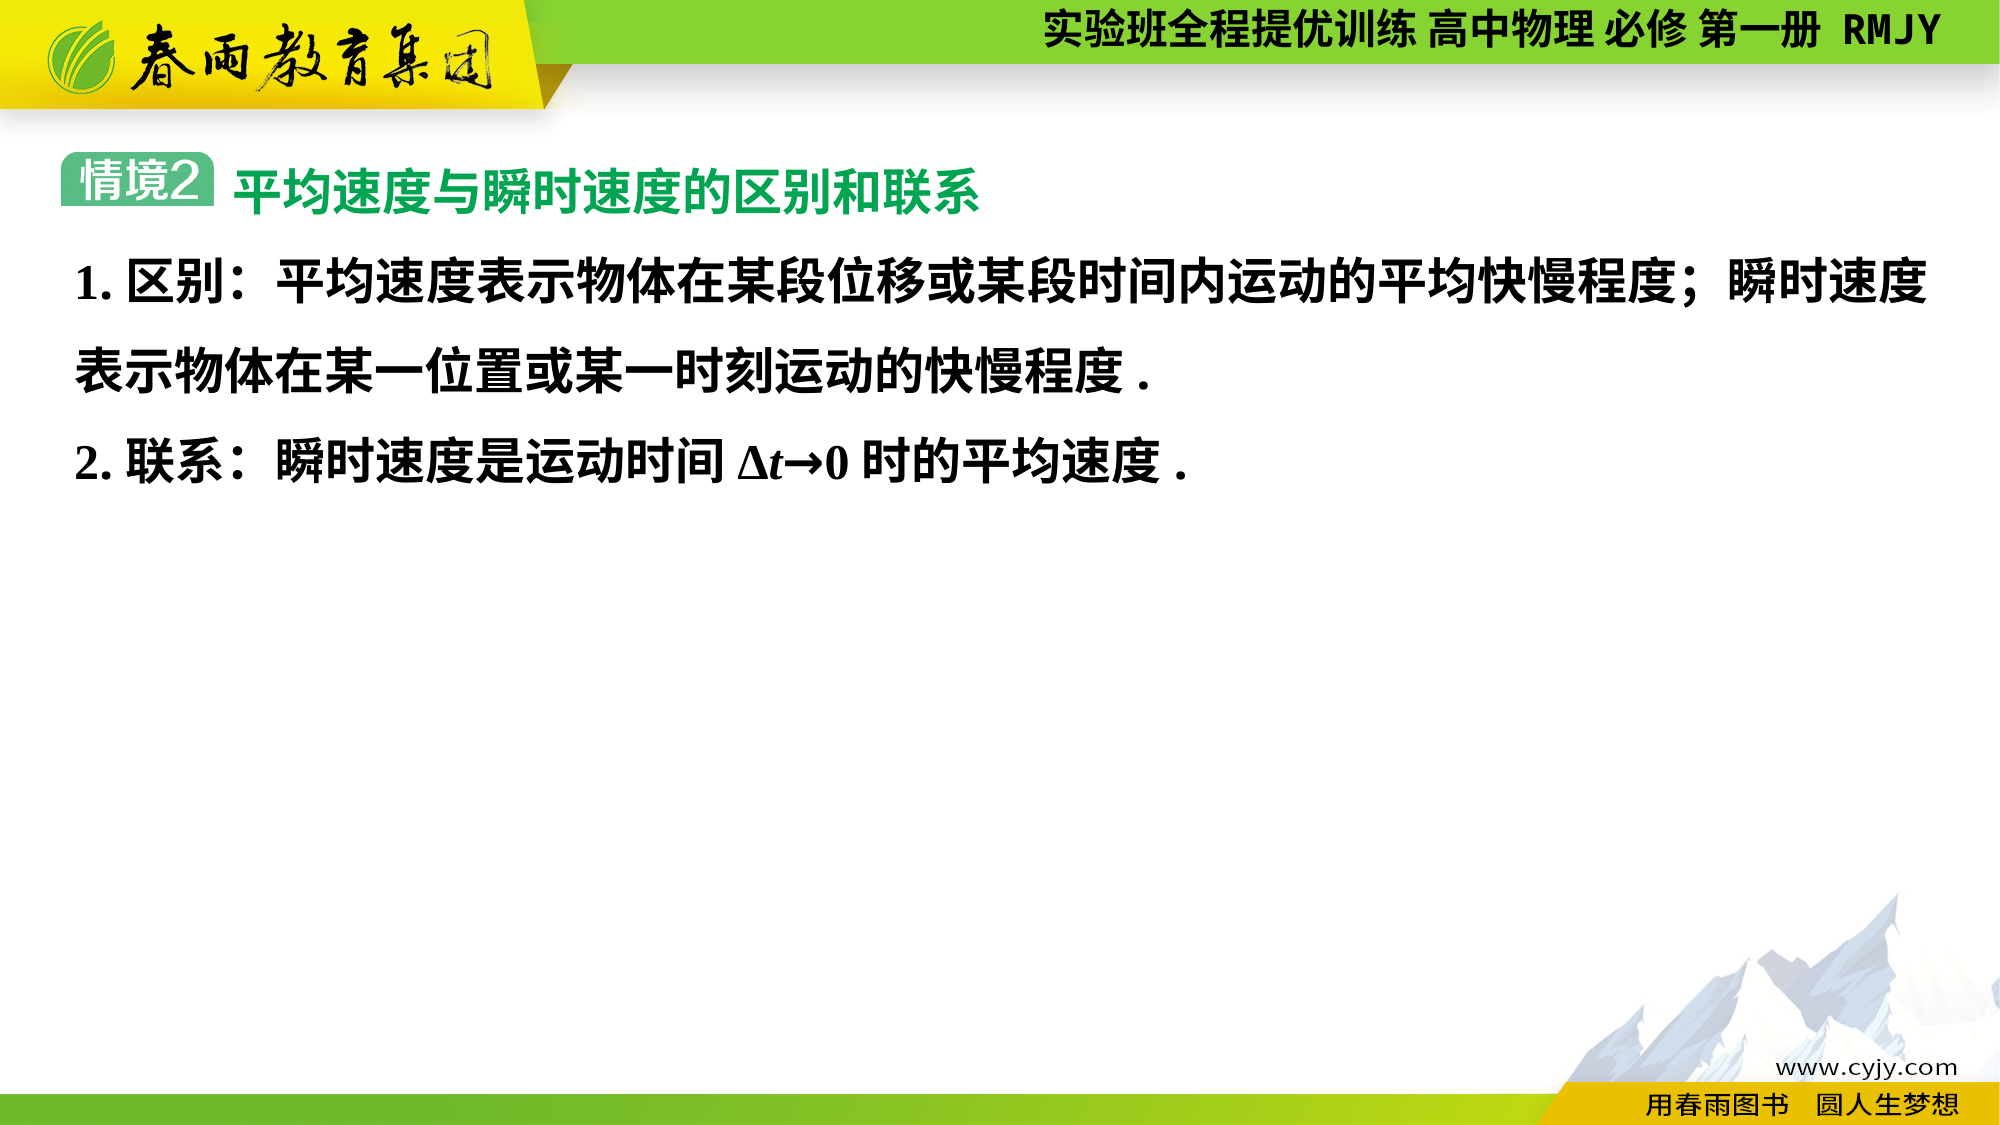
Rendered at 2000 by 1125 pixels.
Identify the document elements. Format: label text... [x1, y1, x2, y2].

list 平均速度与瞬时速度的区别和联系 1.区别：平均速度表示物体在某段位移或某段时间内运动的平均快慢程度；瞬时速度表示物体在某一位置或某一时刻运动的快慢程度. 2.联系：瞬时速度是运动时间Δt→0时的平均速度. [59, 122, 1944, 502]
picture [0, 0, 2000, 1125]
